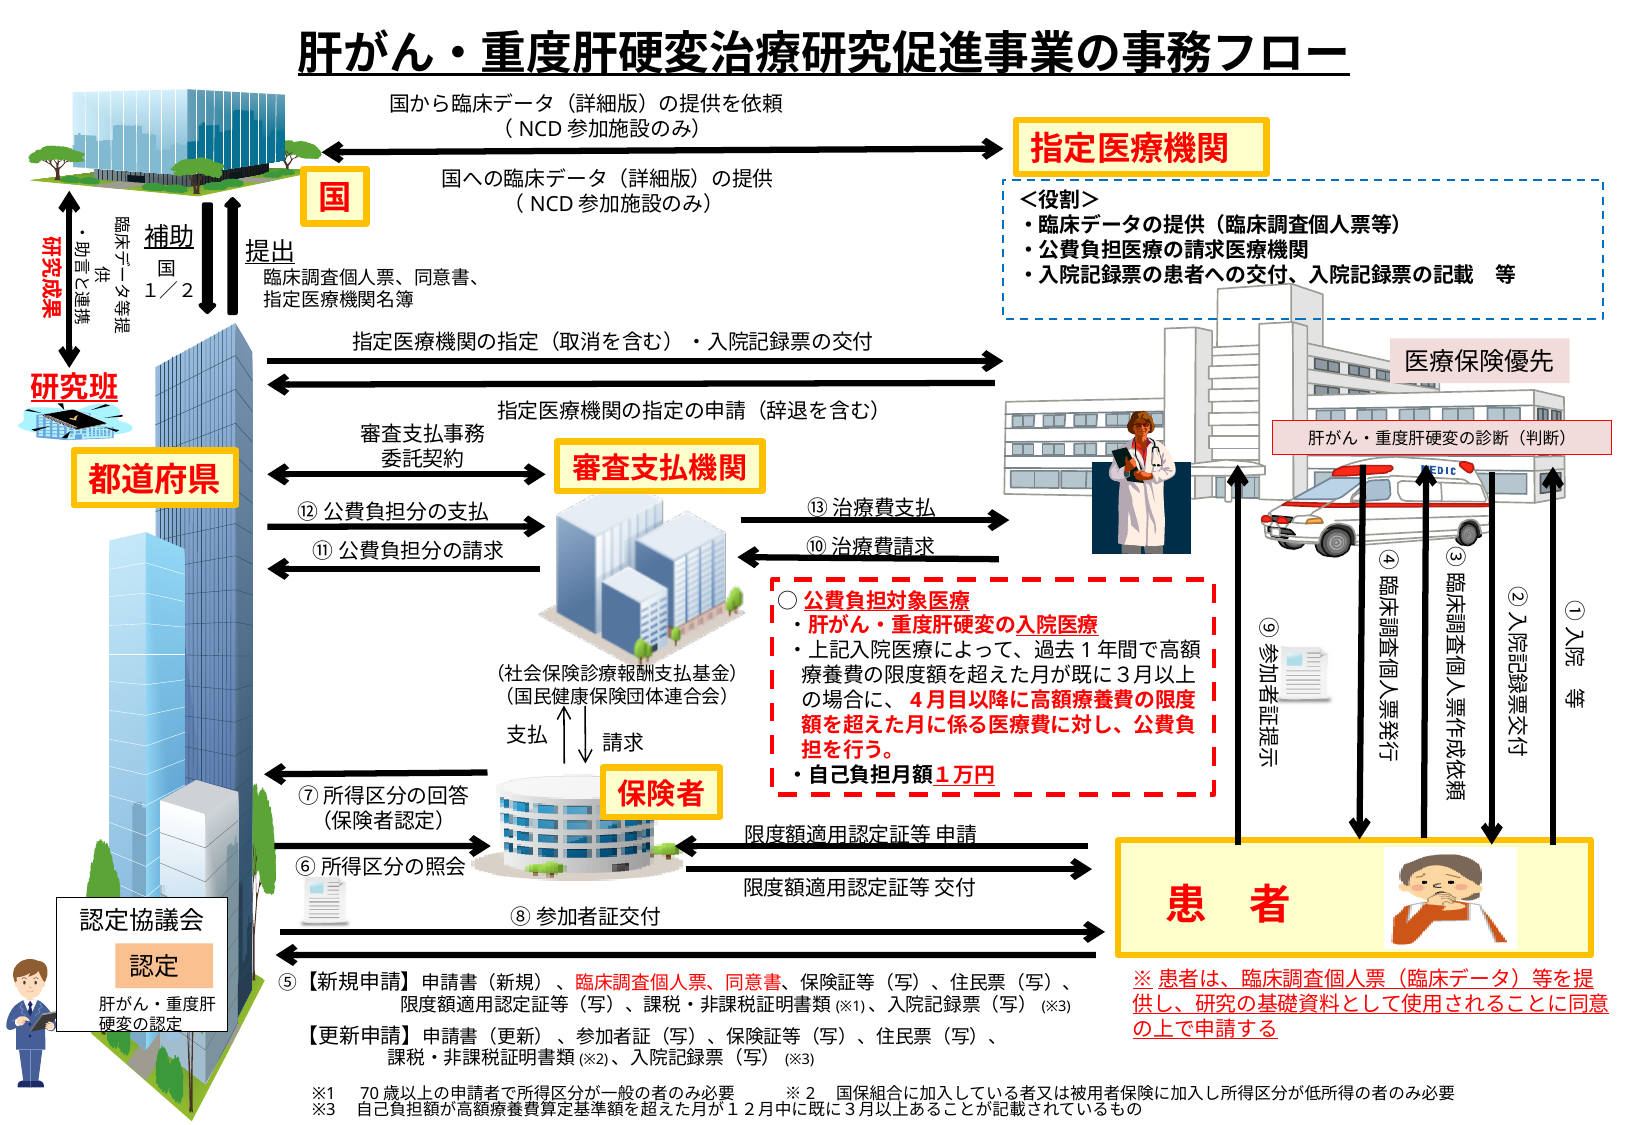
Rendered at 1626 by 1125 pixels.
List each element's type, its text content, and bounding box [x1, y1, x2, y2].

text_box ⑩治療費請求 [756, 529, 997, 555]
text_box 審査支払事務 委託契約 [345, 412, 501, 471]
text_box ④臨床調査個人票発行 [1368, 566, 1410, 805]
picture [1383, 847, 1517, 950]
text_box ＜役割＞ ・臨床データの提供（臨床調査個人票等） ・公費負担医療の請求医療機関 ・入院記録票の患者への交付、入院記録票の記載 等 [1003, 179, 1604, 320]
text_box 都道府県 [73, 450, 80, 506]
text_box ⑧参加者証交付 [421, 896, 751, 929]
text_box ⑤【新規申請】申請書（新規） 、臨床調査個人票、同意書、保険証等（写）、住民票（写）、 限度額適用認定証等（写）、課税・非課税証明書類(※1)、入院記録票（写）(※3) [281, 965, 1144, 1023]
picture [27, 88, 322, 197]
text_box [321, 148, 1004, 153]
text_box 国 [303, 168, 367, 224]
text_box 臨床データ等提供 ・助言と連携 [74, 205, 141, 349]
text_box ⑨参加者証提示 [1242, 566, 1290, 842]
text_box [1359, 464, 1364, 840]
text_box 国への臨床データ（詳細版）の提供 （NCD参加施設のみ） [406, 161, 902, 224]
picture [1003, 282, 1566, 558]
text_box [737, 556, 1000, 560]
picture [9, 322, 277, 1122]
text_box 肝がん・重度肝硬変治療研究促進事業の事務フロー [283, 16, 1385, 87]
text_box [201, 302, 217, 315]
picture [6, 958, 62, 1088]
picture [375, 770, 775, 886]
text_box 請求 [590, 722, 660, 762]
text_box 患 者 [1497, 840, 1591, 955]
picture [1272, 646, 1335, 706]
text_box 補助 [141, 212, 210, 249]
text_box ⑪公費負担分の請求 [289, 536, 523, 566]
text_box ※1 70歳以上の申請者で所得区分が一般の者のみ必要 ※2 国保組合に加入している者又は被用者保険に加入し所得区分が低所得の者のみ必要 ※3 自己負担額が高額療養費算定基準額を超えた月が１２月中に既に３月以上あることが記載されているもの [297, 1078, 1597, 1125]
text_box 患 者 [1117, 840, 1421, 955]
text_box 限度額適用認定証等 交付 [668, 878, 1051, 907]
text_box [201, 205, 213, 249]
text_box 国から臨床データ（詳細版）の提供を依頼 （NCD参加施設のみ） [374, 83, 910, 147]
text_box 提出 臨床調査個人票、同意書、 指定医療機関名簿 [230, 228, 518, 319]
text_box 指定医療機関の指定（取消を含む） [337, 321, 672, 358]
text_box 指定医療機関の指定の申請（辞退を含む） [482, 394, 907, 431]
text_box 研究班 [15, 361, 80, 398]
text_box 指定医療機関 [1016, 119, 1267, 175]
text_box 研究成果 [17, 221, 65, 370]
text_box [224, 205, 241, 316]
text_box ○公費負担対象医療 ・肝がん・重度肝硬変の入院医療 ・上記入院医療によって、過去1年間で高額 療養費の限度額を超えた月が既に３月以上 の場合に、4月目以降に高額療養費の限度 額を超えた月に係る医療費に対し、公費負 担を行う。 ・自己負担月額１万円 [772, 579, 1215, 795]
text_box 肝がん・重度肝硬変の診断（判断） [1569, 420, 1612, 455]
text_box ②入院記録票交付 [1482, 566, 1487, 825]
text_box ①入院 等 [1540, 566, 1548, 804]
text_box 審査支払機関 [557, 441, 763, 492]
text_box ※患者は、臨床調査個人票（臨床データ）等を提供し、研究の基礎資料として使用されることに同意の上で申請する [1117, 957, 1625, 1048]
text_box 限度額適用認定証等 申請 [779, 813, 1052, 843]
text_box ・入院記録票の交付 [672, 321, 889, 358]
text_box 患 者 [1429, 840, 1487, 846]
text_box ②入院記録票交付 [1497, 566, 1539, 832]
text_box ⑫公費負担分の支払 [283, 491, 523, 523]
text_box 国 １／２ [141, 249, 213, 309]
text_box ⑦所得区分の回答 （保険者認定） [281, 783, 370, 840]
text_box ⑥所得区分の照会 [281, 854, 370, 886]
picture [296, 876, 352, 929]
text_box （社会保険診療報酬支払基金） （国民健康保険団体連合会） [471, 654, 764, 715]
text_box ③臨床調査個人票作成依頼 [1432, 566, 1477, 823]
text_box ①入院 等 [1557, 506, 1596, 804]
text_box 支払 [491, 713, 558, 754]
text_box ⑬治療費支払 [775, 486, 968, 517]
text_box 認定協議会 [56, 897, 80, 1032]
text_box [1423, 464, 1427, 839]
picture [528, 468, 752, 678]
text_box 【更新申請】申請書（更新） 、参加者証（写）、保険証等（写）、住民票（写）、 課税・非課税証明書類(※2)、入院記録票（写）(※3) [283, 1019, 1132, 1076]
